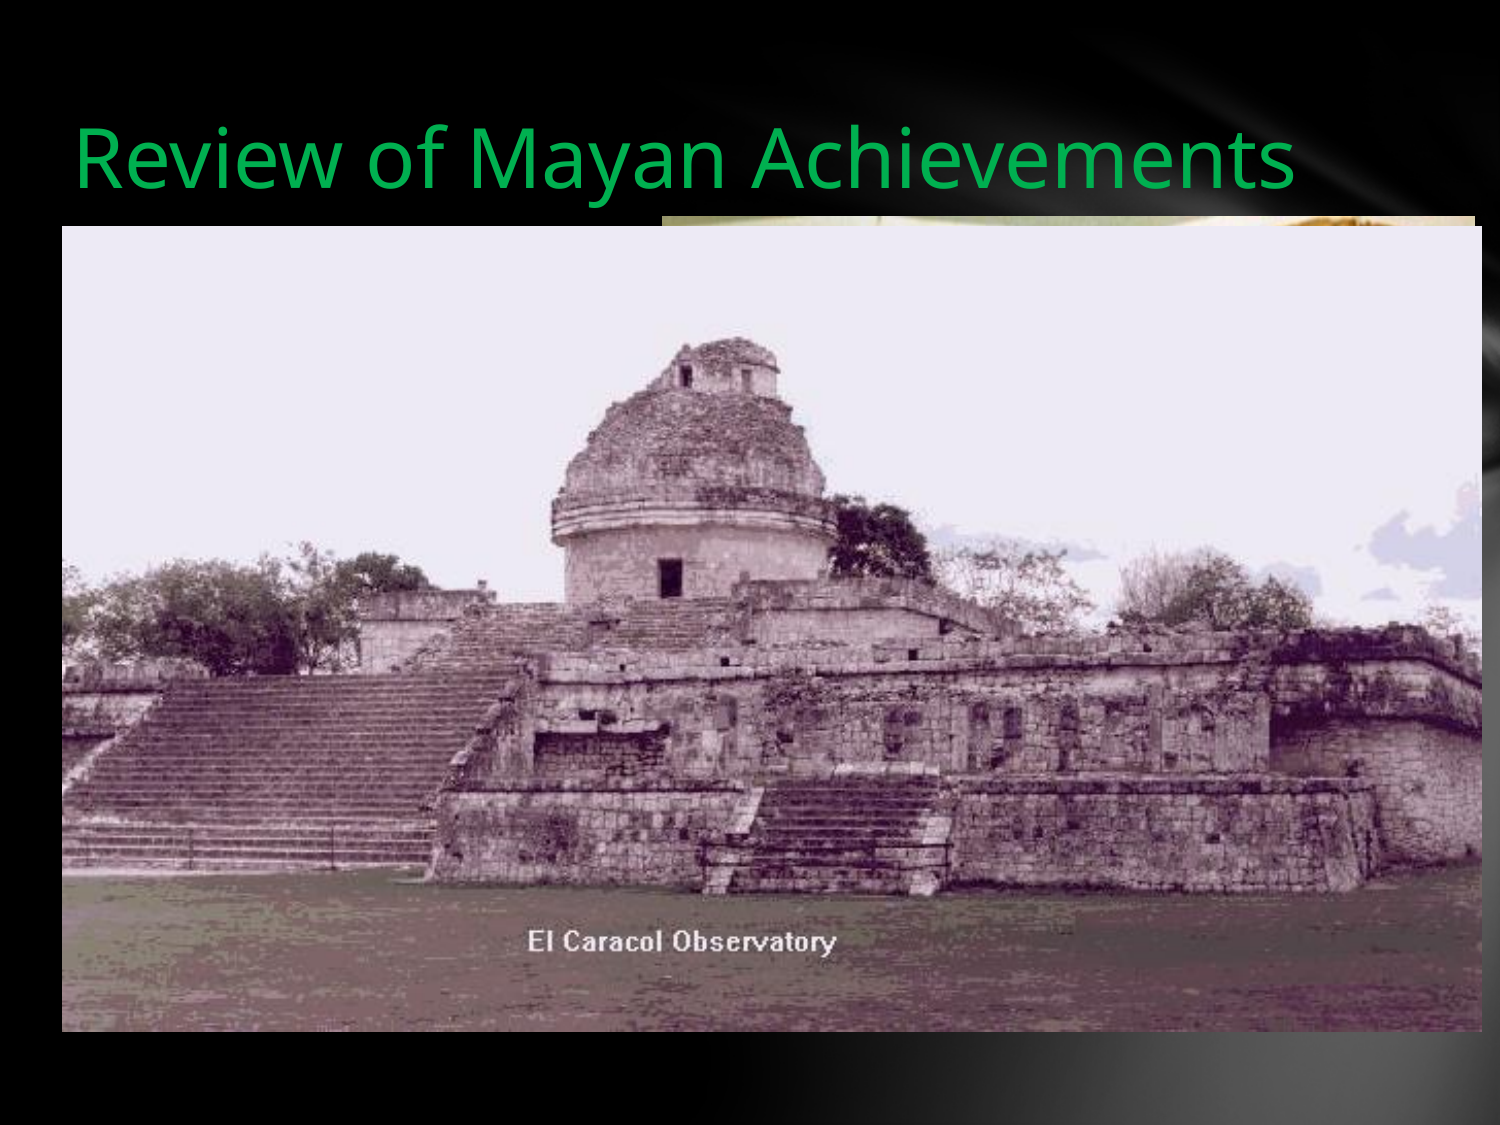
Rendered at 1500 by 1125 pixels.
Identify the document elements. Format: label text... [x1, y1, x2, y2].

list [662, 216, 1476, 226]
picture [62, 226, 1482, 1033]
title Review of Mayan Achievements [57, 37, 1318, 213]
